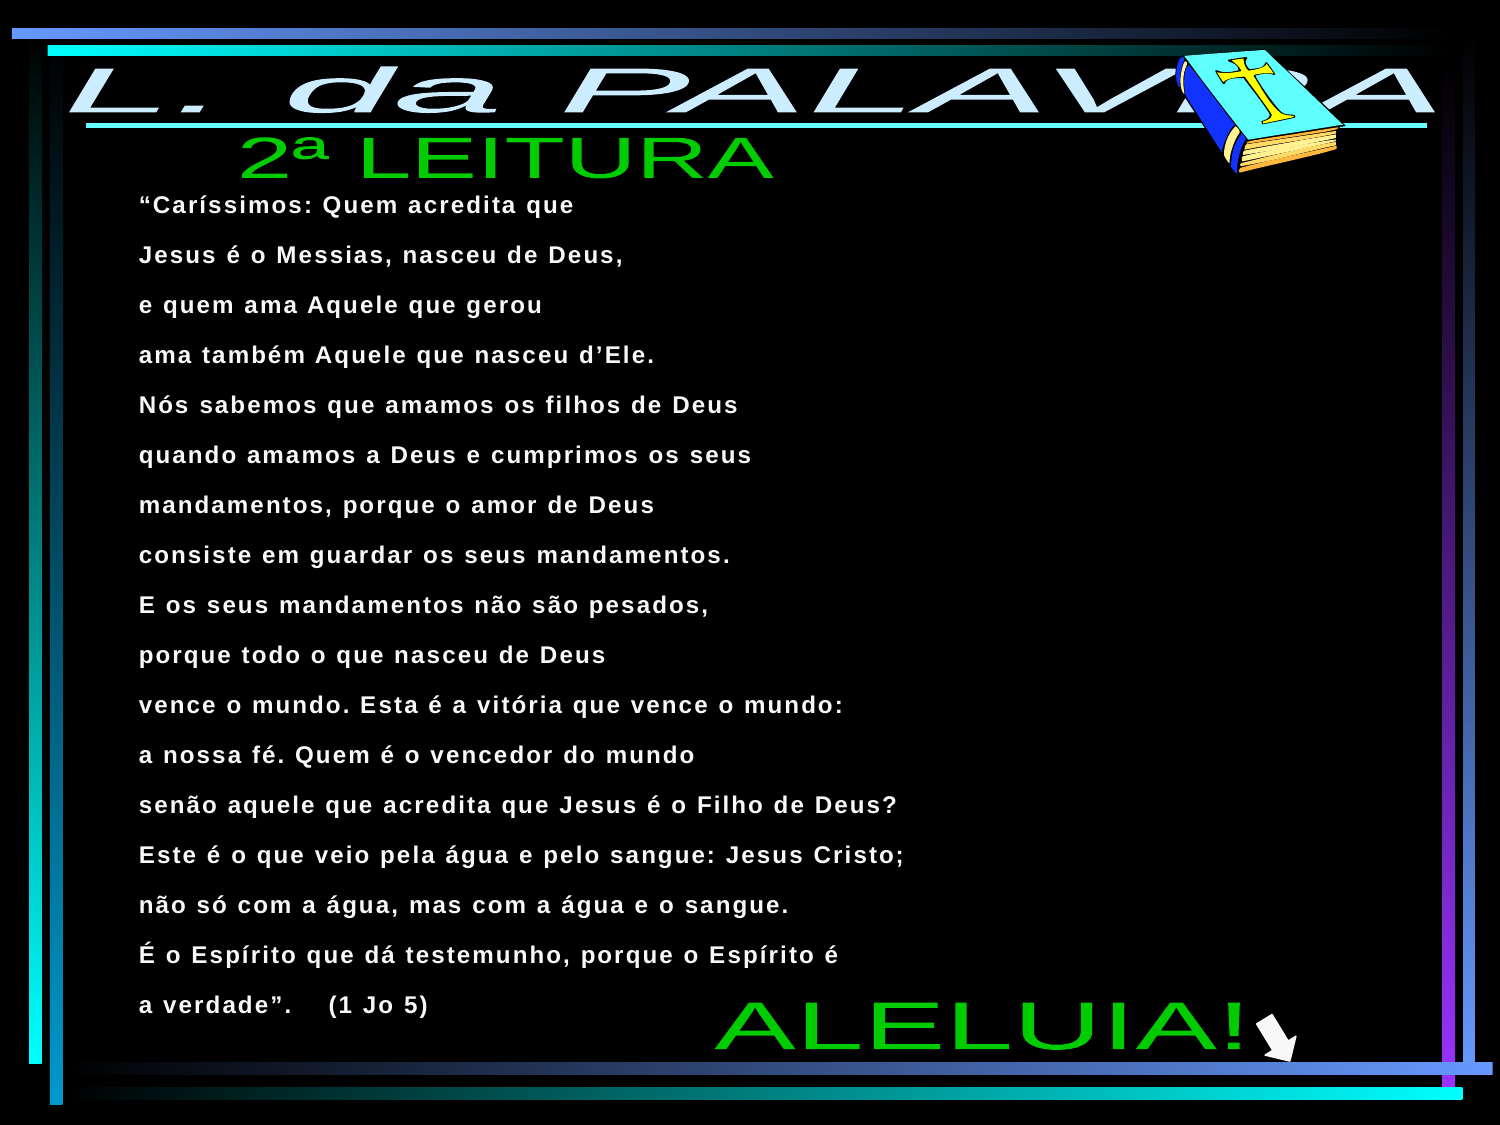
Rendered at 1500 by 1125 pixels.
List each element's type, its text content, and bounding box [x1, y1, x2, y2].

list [1174, 46, 1350, 178]
text_box “Caríssimos: Quem acredita que Jesus é o Messias, nasceu de Deus, e quem ama Aquele que gerou ama também Aquele que nasceu d’Ele. Nós sabemos que amamos os filhos de Deus quando amamos a Deus e cumprimos os seus mandamentos, porque o amor de Deus consiste em guardar os seus mandamentos. E os seus mandamentos não são pesados, porque todo o que nasceu de Deus vence o mundo. Esta é a vitória que vence o mundo: a nossa fé. Quem é o vencedor do mundo senão aquele que acredita que Jesus é o Filho de Deus? Este é o que veio pela água e pelo sangue: Jesus Cristo; não só com a água, mas com a água e o sangue. É o Espírito que dá testemunho, porque o Espírito é a verdade”. (1 Jo 5) [123, 176, 1412, 1042]
text_box [1265, 1042, 1295, 1062]
